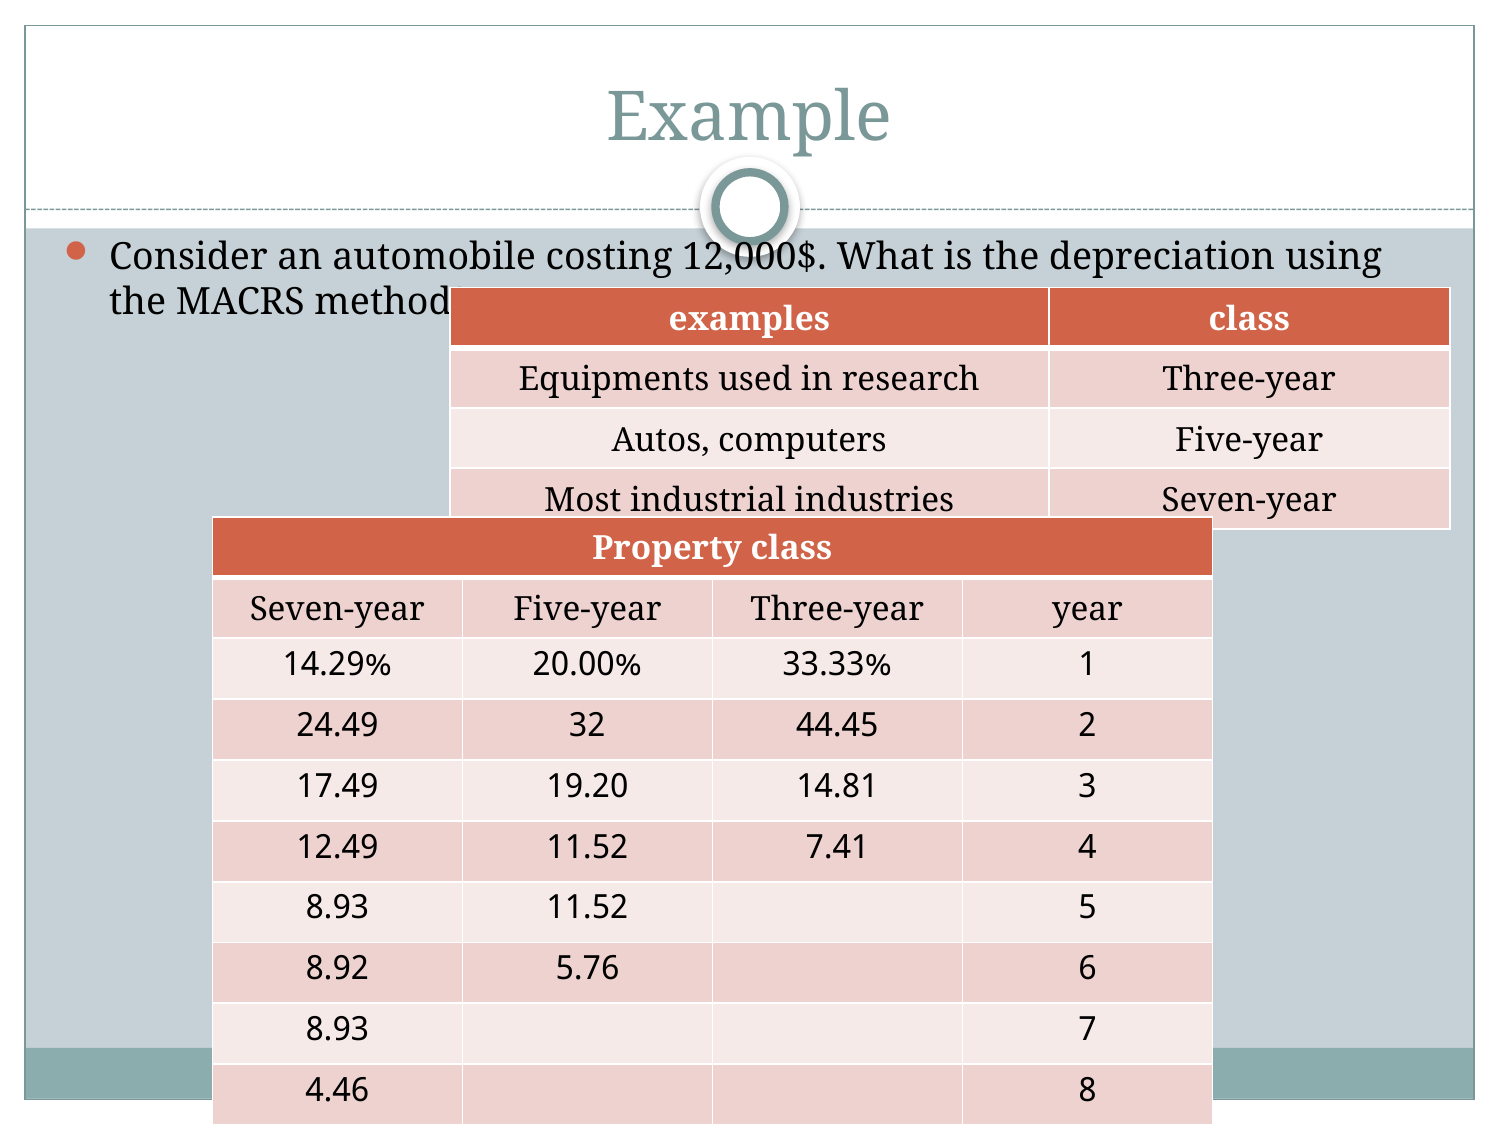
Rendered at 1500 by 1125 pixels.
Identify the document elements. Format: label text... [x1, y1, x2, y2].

table_cell Five-year [1050, 409, 1449, 467]
list Consider an automobile costing 12,000$. What is the depreciation using the MACRS method? [49, 224, 1445, 1001]
table_cell 5.76 [463, 943, 712, 1002]
table_cell 8 [963, 1065, 1212, 1124]
table_cell 1 [963, 639, 1212, 698]
table_cell 8.92 [213, 943, 462, 1002]
table_cell [463, 1065, 712, 1124]
table_cell 32 [463, 700, 712, 759]
table_cell 3 [963, 761, 1212, 820]
title Example [49, 37, 1450, 162]
table_cell [713, 1065, 962, 1124]
table_cell 11.52 [463, 883, 712, 942]
table_cell [713, 1004, 962, 1063]
table_cell Three-year [713, 580, 962, 637]
table_cell 20.00% [463, 639, 712, 698]
table_cell 24.49 [213, 700, 462, 759]
table_cell 19.20 [463, 761, 712, 820]
table_cell [713, 883, 962, 942]
table_cell 5 [963, 883, 1212, 942]
table_cell Seven-year [1050, 469, 1449, 528]
table_cell 8.93 [213, 883, 462, 942]
table_header class [1050, 288, 1449, 345]
table_cell 6 [963, 943, 1212, 1002]
table_cell 11.52 [463, 822, 712, 881]
table_header Property class [213, 518, 1212, 575]
table_cell 44.45 [713, 700, 962, 759]
table_cell 7 [963, 1004, 1212, 1063]
table_cell 14.81 [713, 761, 962, 820]
table_cell year [963, 580, 1212, 637]
table_cell 8.93 [213, 1004, 462, 1063]
table_cell Three-year [1050, 351, 1449, 407]
table_cell 4.46 [213, 1065, 462, 1124]
table_cell 2 [963, 700, 1212, 759]
table_cell Most industrial industries [451, 469, 1048, 516]
table_cell Autos, computers [451, 409, 1048, 467]
table_cell 4 [963, 822, 1212, 881]
table_cell 12.49 [213, 822, 462, 881]
table_cell Seven-year [213, 580, 462, 637]
table_cell 17.49 [213, 761, 462, 820]
table_cell [463, 1004, 712, 1063]
table_cell [713, 943, 962, 1002]
table_header examples [451, 288, 1048, 345]
table_cell 7.41 [713, 822, 962, 881]
table_cell Five-year [463, 580, 712, 637]
table_cell 14.29% [213, 639, 462, 698]
table_cell 33.33% [713, 639, 962, 698]
table_cell Equipments used in research [451, 351, 1048, 407]
